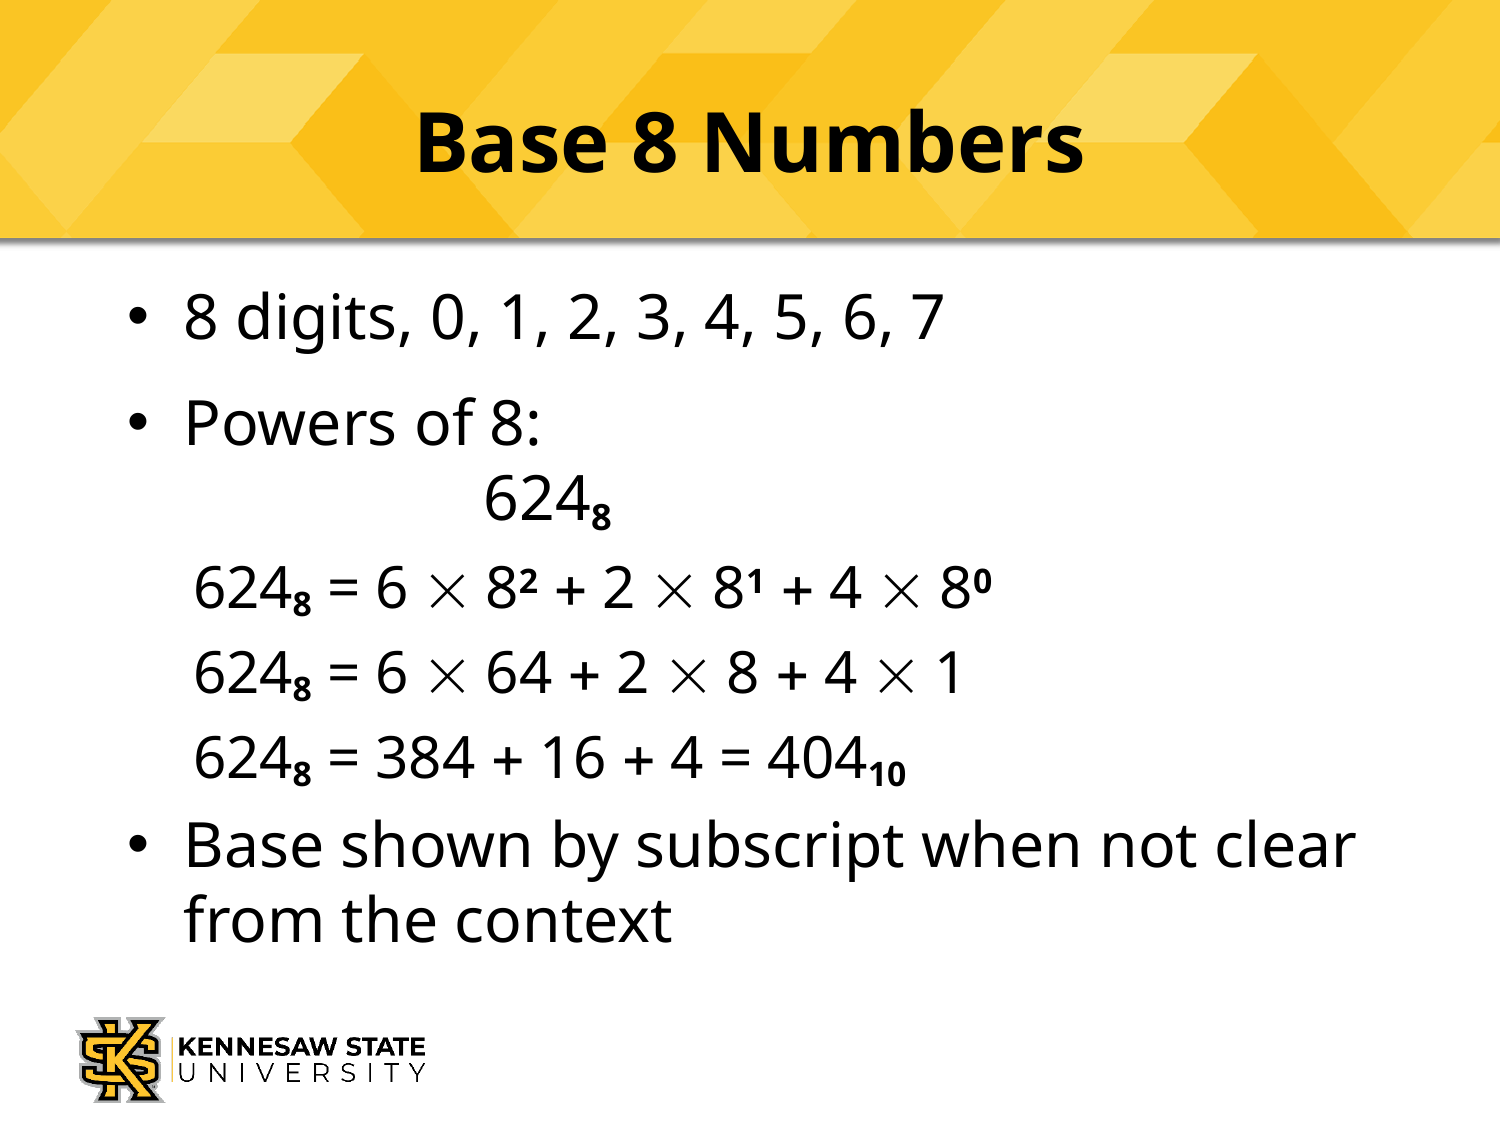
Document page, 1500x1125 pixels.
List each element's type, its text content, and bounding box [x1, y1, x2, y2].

title Base 8 Numbers [75, 45, 1425, 233]
picture [75, 1017, 425, 1103]
picture [0, 0, 1500, 251]
list 8 digits, 0, 1, 2, 3, 4, 5, 6, 7 Powers of 8: 6248 6248 = 6  82  2  81  4  80 6248 = 6  64  2  8  4  1 6248 = 384  16  4 = 40410 Base shown by subscript when not clear from the context [112, 254, 1388, 997]
